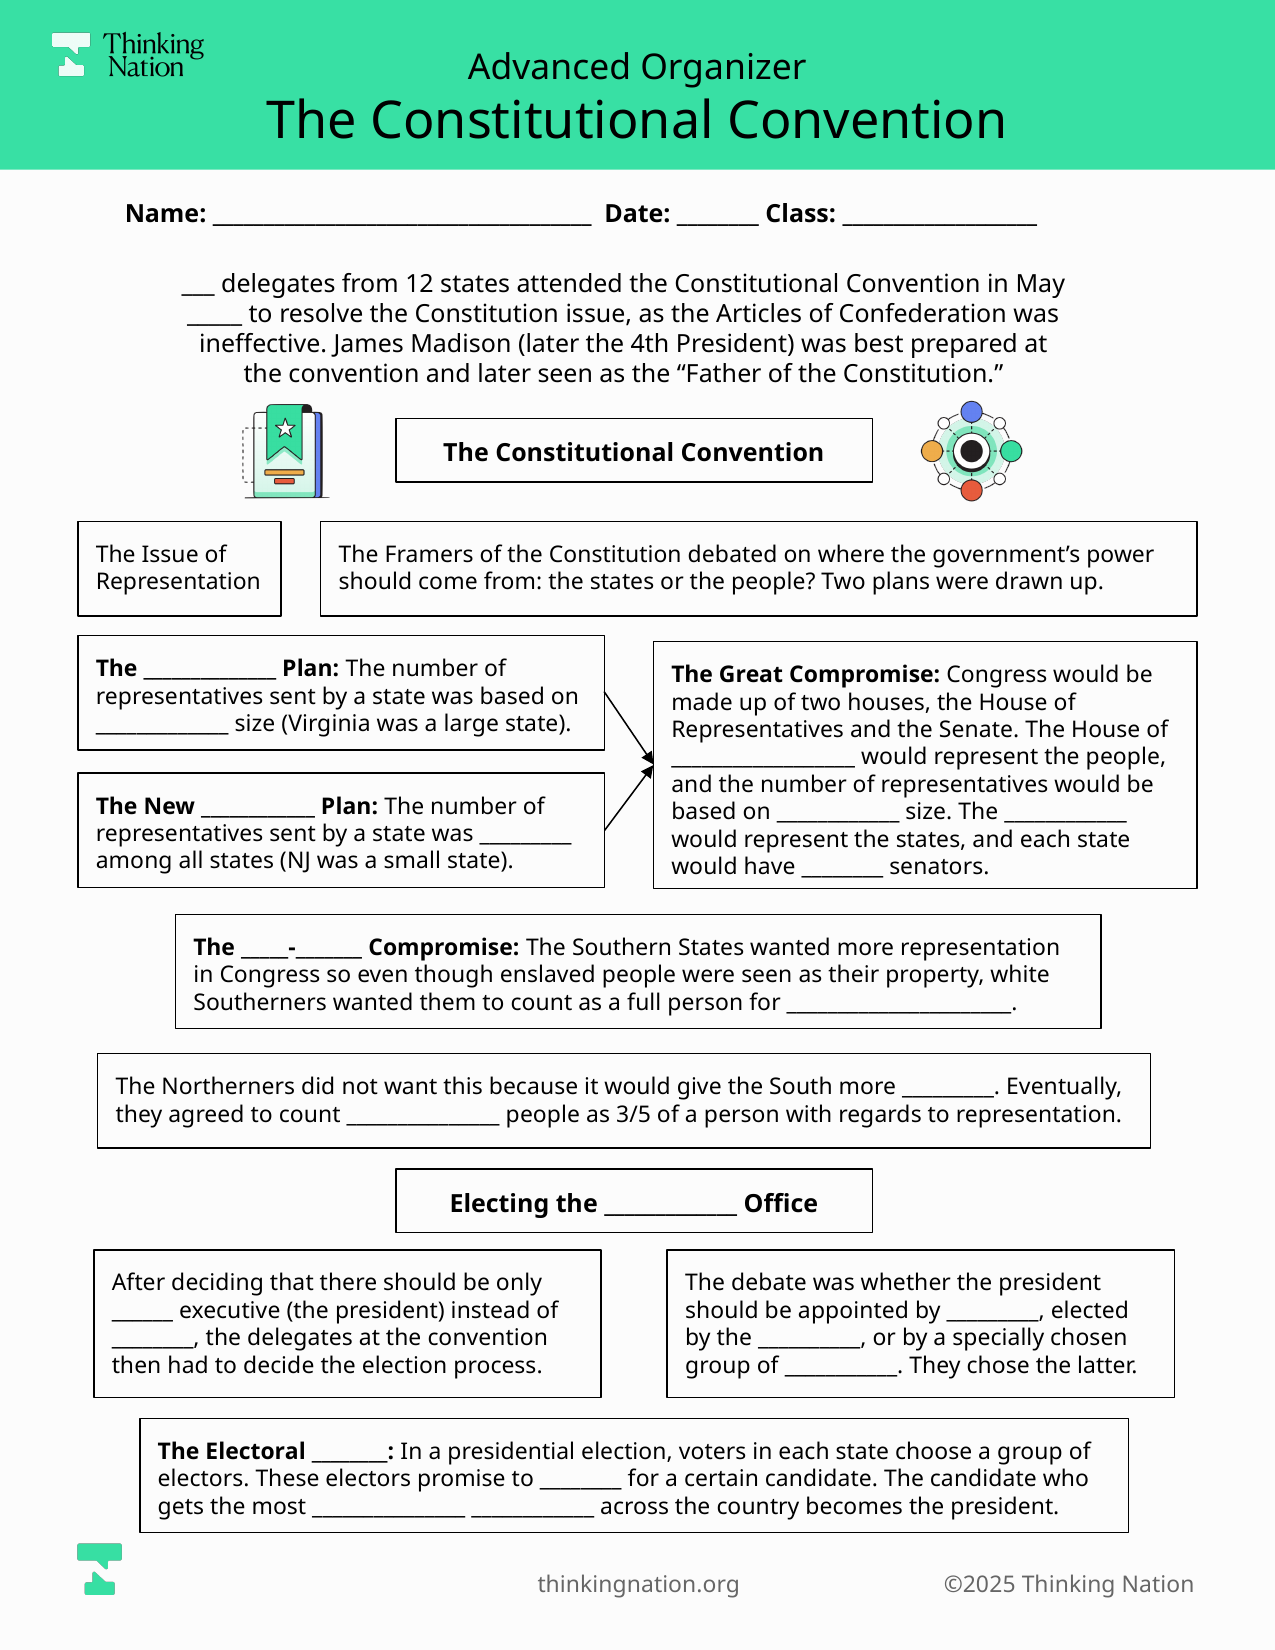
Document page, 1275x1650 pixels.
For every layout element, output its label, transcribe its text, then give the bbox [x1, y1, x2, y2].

text_box Electing the _____________ Office [396, 1169, 873, 1233]
text_box After deciding that there should be only ______ executive (the president) instead of ________, the delegates at the convention then had to decide the election process. [93, 1249, 602, 1398]
picture [35, 17, 210, 91]
text_box thinkingnation.org [488, 1553, 790, 1605]
text_box Advanced Organizer The Constitutional Convention [0, 0, 1275, 170]
text_box The Framers of the Constitution debated on where the government’s power should come from: the states or the people? Two plans were drawn up. [320, 521, 1198, 616]
text_box The New ____________ Plan: The number of representatives sent by a state was _________ among all states (NJ was a small state). [77, 773, 605, 888]
text_box ___ delegates from 12 states attended the Constitutional Convention in May _____ to resolve the Constitution issue, as the Articles of Confederation was ineffective. James Madison (later the 4th President) was best prepared at the convention and later seen as the “Father of the Constitution.” [161, 249, 1087, 397]
picture [63, 1533, 135, 1605]
text_box The ______________ Plan: The number of representatives sent by a state was based on _____________ size (Virginia was a large state). [77, 635, 605, 751]
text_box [604, 764, 654, 831]
text_box The Great Compromise: Congress would be made up of two houses, the House of Representatives and the Senate. The House of __________________ would represent the people, and the number of representatives would be based on ____________ size. The ____________ would represent the states, and each state would have ________ senators. [653, 641, 1197, 889]
text_box The Northerners did not want this because it would give the South more _________. Eventually, they agreed to count _______________ people as 3/5 of a person with regards to representation. [97, 1053, 1151, 1149]
picture [905, 385, 1038, 517]
text_box The _____-_______ Compromise: The Southern States wanted more representation in Congress so even though enslaved people were seen as their property, white Southerners wanted them to count as a full person for ______________________. [175, 914, 1102, 1029]
text_box ©2025 Thinking Nation [909, 1553, 1211, 1605]
picture [220, 385, 353, 517]
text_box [603, 691, 654, 764]
text_box The Constitutional Convention [396, 418, 873, 483]
text_box The Issue of Representation [77, 521, 281, 616]
text_box The debate was whether the president should be appointed by _________, elected by the __________, or by a specially chosen group of ___________. They chose the latter. [667, 1249, 1175, 1398]
text_box The Electoral ________: In a presidential election, voters in each state choose a group of electors. These electors promise to ________ for a certain candidate. The candidate who gets the most _______________ ____________ across the country becomes the president. [139, 1418, 1129, 1533]
text_box Name: _____________________________________ Date: ________ Class: ___________________ [109, 182, 1165, 249]
